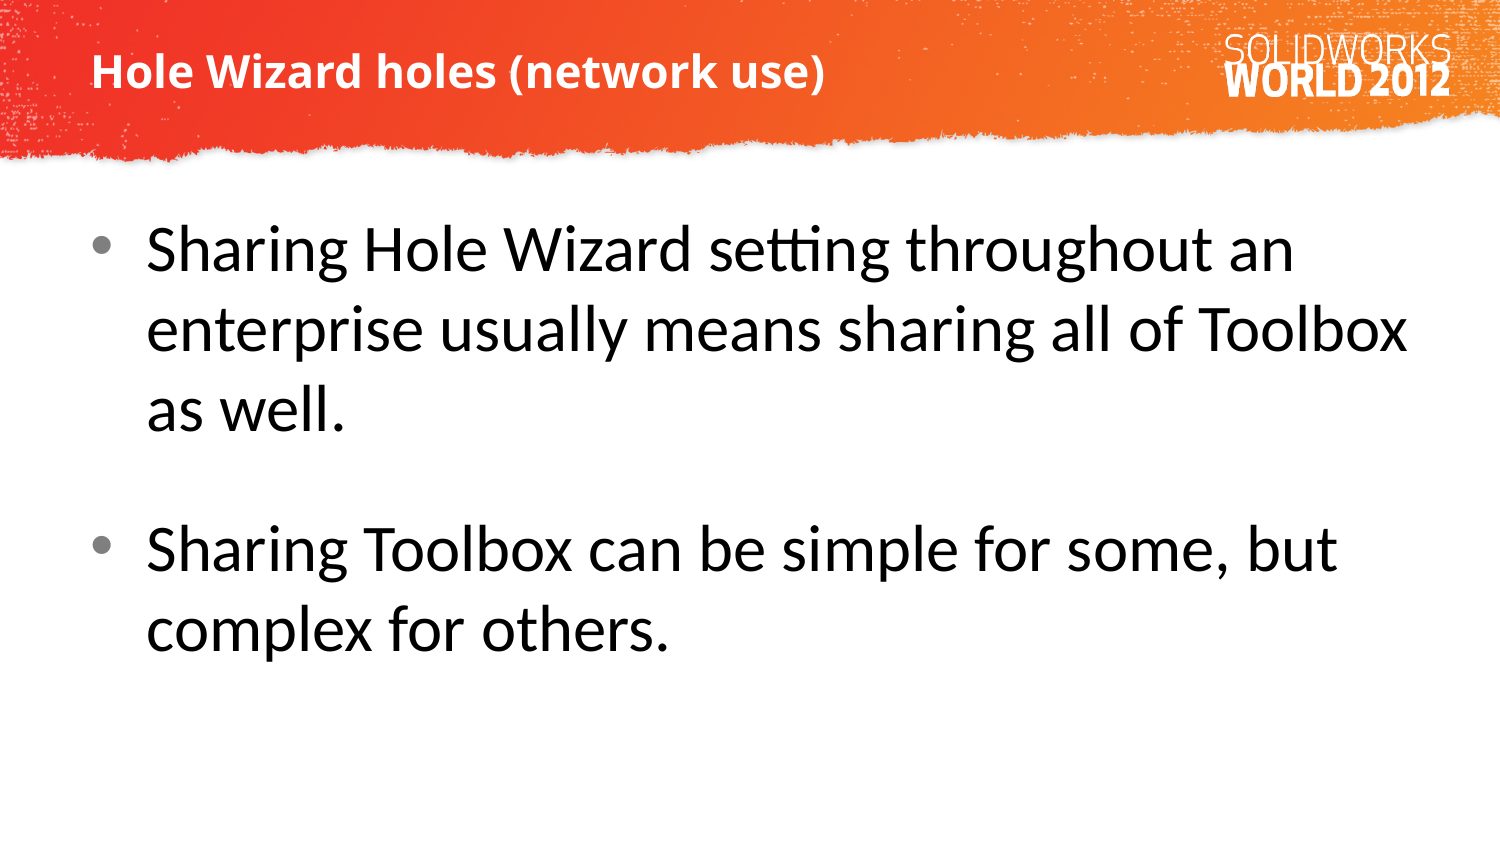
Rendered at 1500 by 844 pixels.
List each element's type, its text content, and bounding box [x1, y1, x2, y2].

picture [0, 0, 1500, 844]
list Sharing Hole Wizard setting throughout an enterprise usually means sharing all of Toolbox as well. Sharing Toolbox can be simple for some, but complex for others. [75, 196, 1425, 754]
title Hole Wizard holes (network use) [75, 18, 1163, 122]
